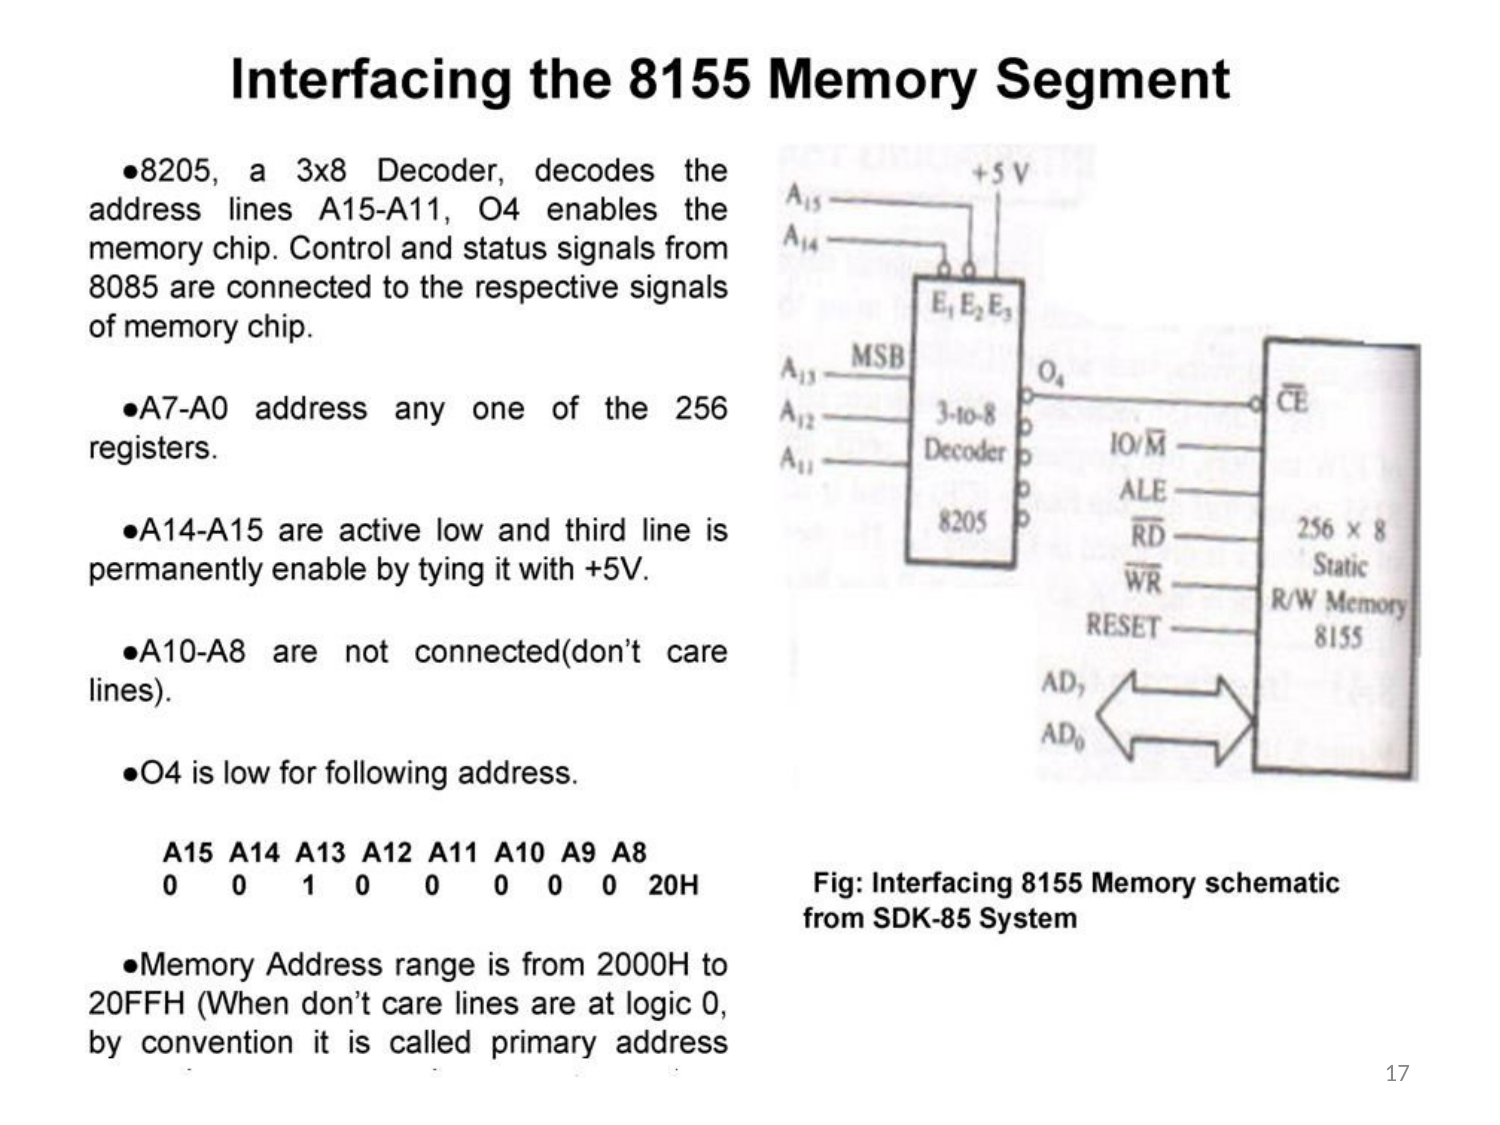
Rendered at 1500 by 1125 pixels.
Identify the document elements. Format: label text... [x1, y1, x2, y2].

slide_number 10 [1380, 1060, 1415, 1125]
text_box [85, 47, 1431, 1078]
